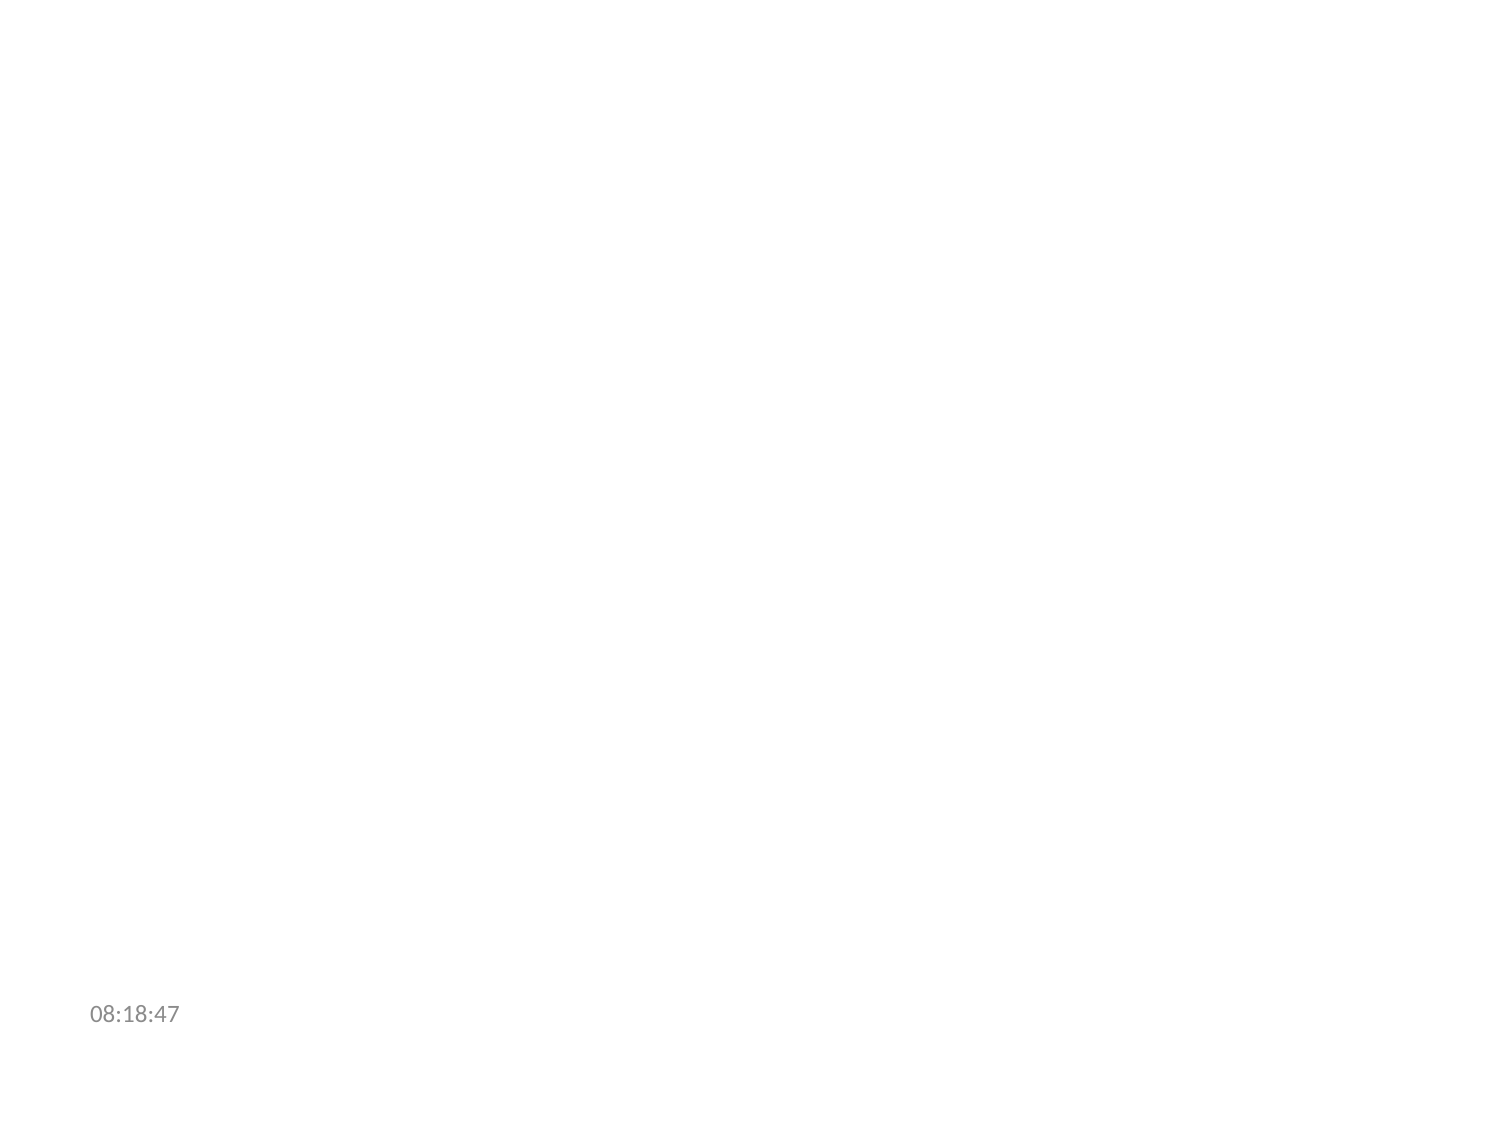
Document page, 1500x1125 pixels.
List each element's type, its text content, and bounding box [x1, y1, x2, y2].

text_box 15:35:09 [75, 982, 425, 1043]
